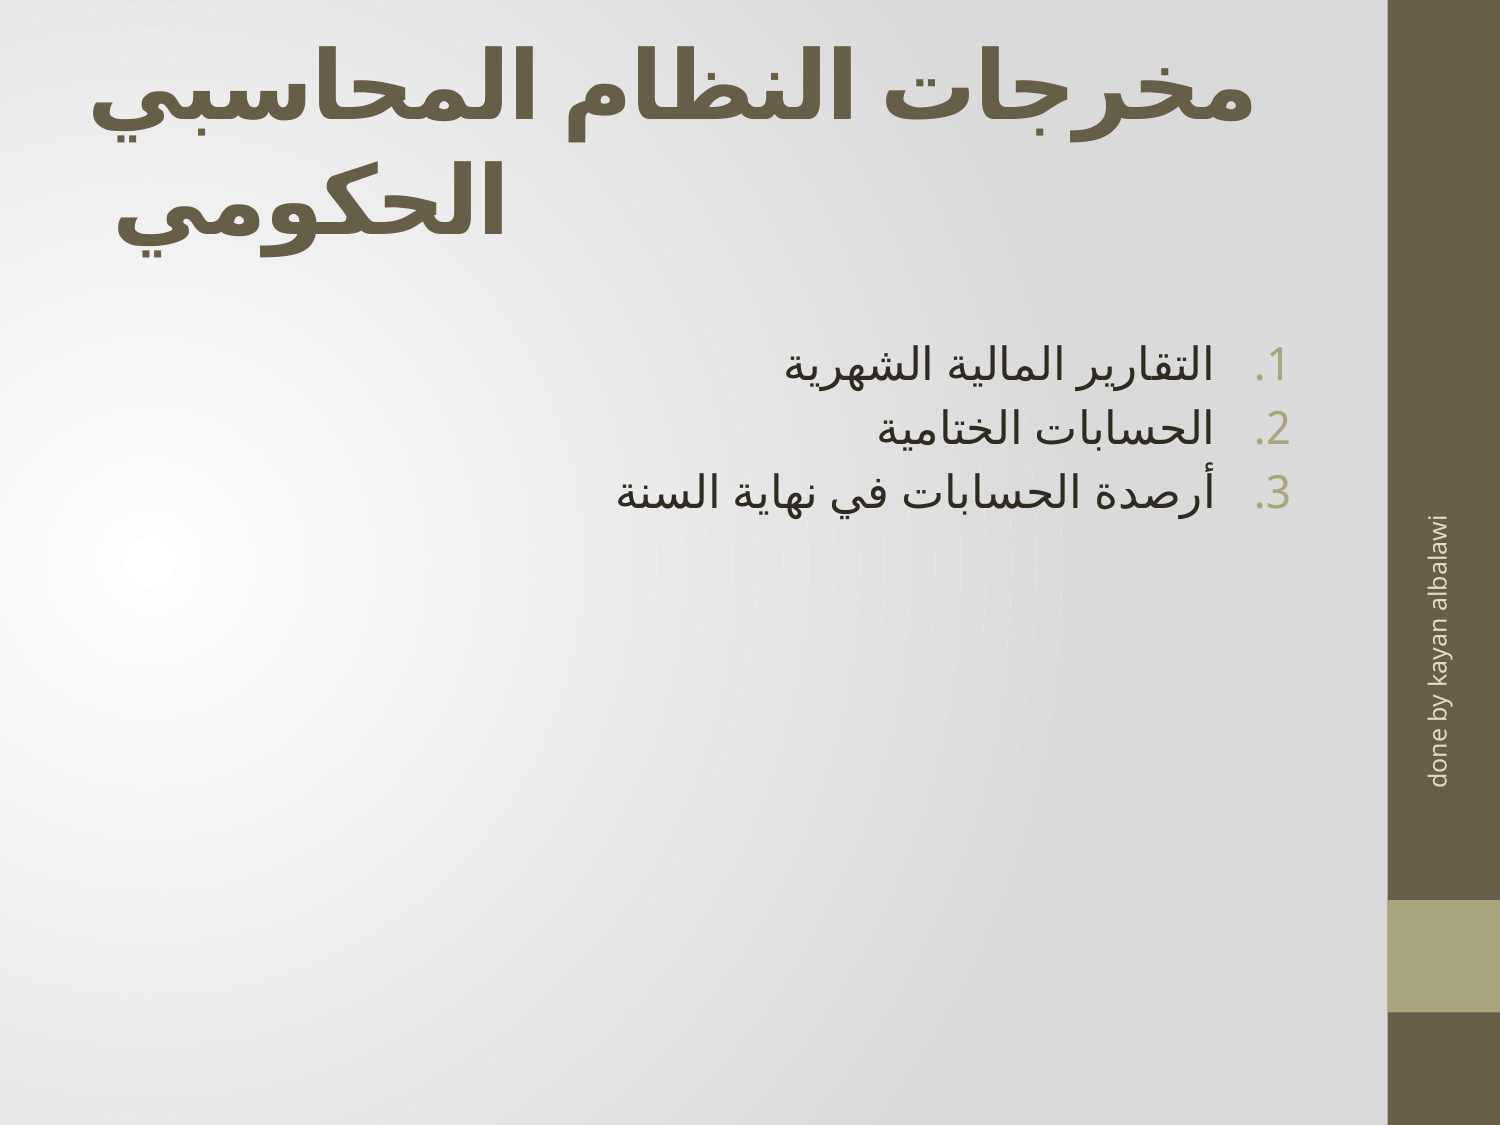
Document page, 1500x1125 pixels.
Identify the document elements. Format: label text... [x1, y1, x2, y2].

title مخرجات النظام المحاسبي الحكومي [75, 45, 1325, 233]
list التقارير المالية الشهرية الحسابات الختامية أرصدة الحسابات في نهاية السنة [75, 262, 1325, 1050]
footer done by kayan albalawi [1408, 500, 1469, 889]
